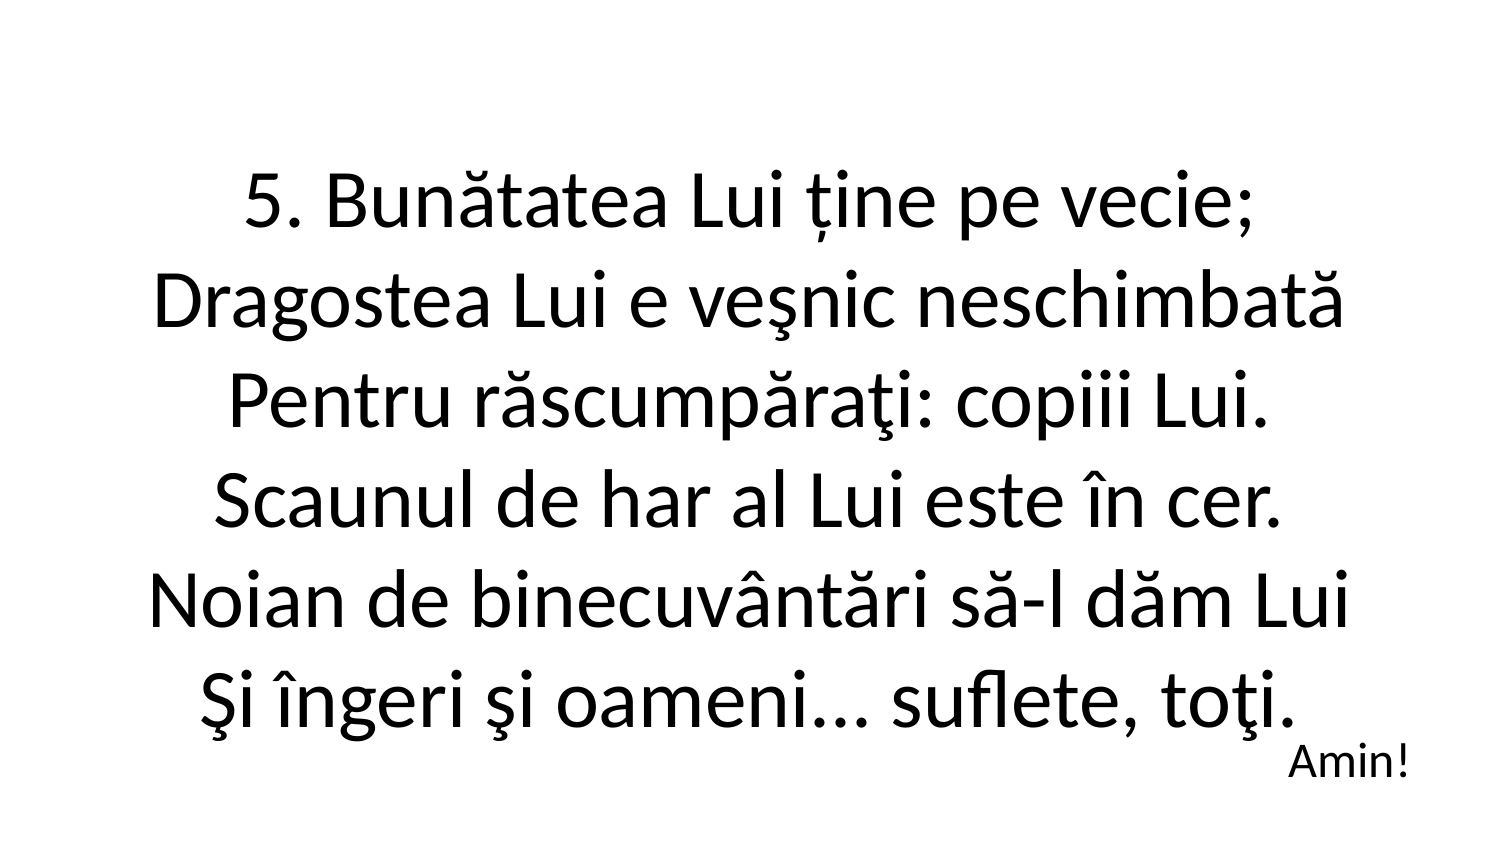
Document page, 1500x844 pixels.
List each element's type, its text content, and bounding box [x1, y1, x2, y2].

text_box Amin! [1273, 674, 1427, 795]
text_box 5. Bunătatea Lui ține pe vecie; Dragostea Lui e veşnic neschimbată Pentru răscumpăraţi: copiii Lui. Scaunul de har al Lui este în cer. Noian de binecuvântări să-l dăm Lui Şi îngeri şi oameni... suflete, toţi. [132, 92, 1368, 752]
